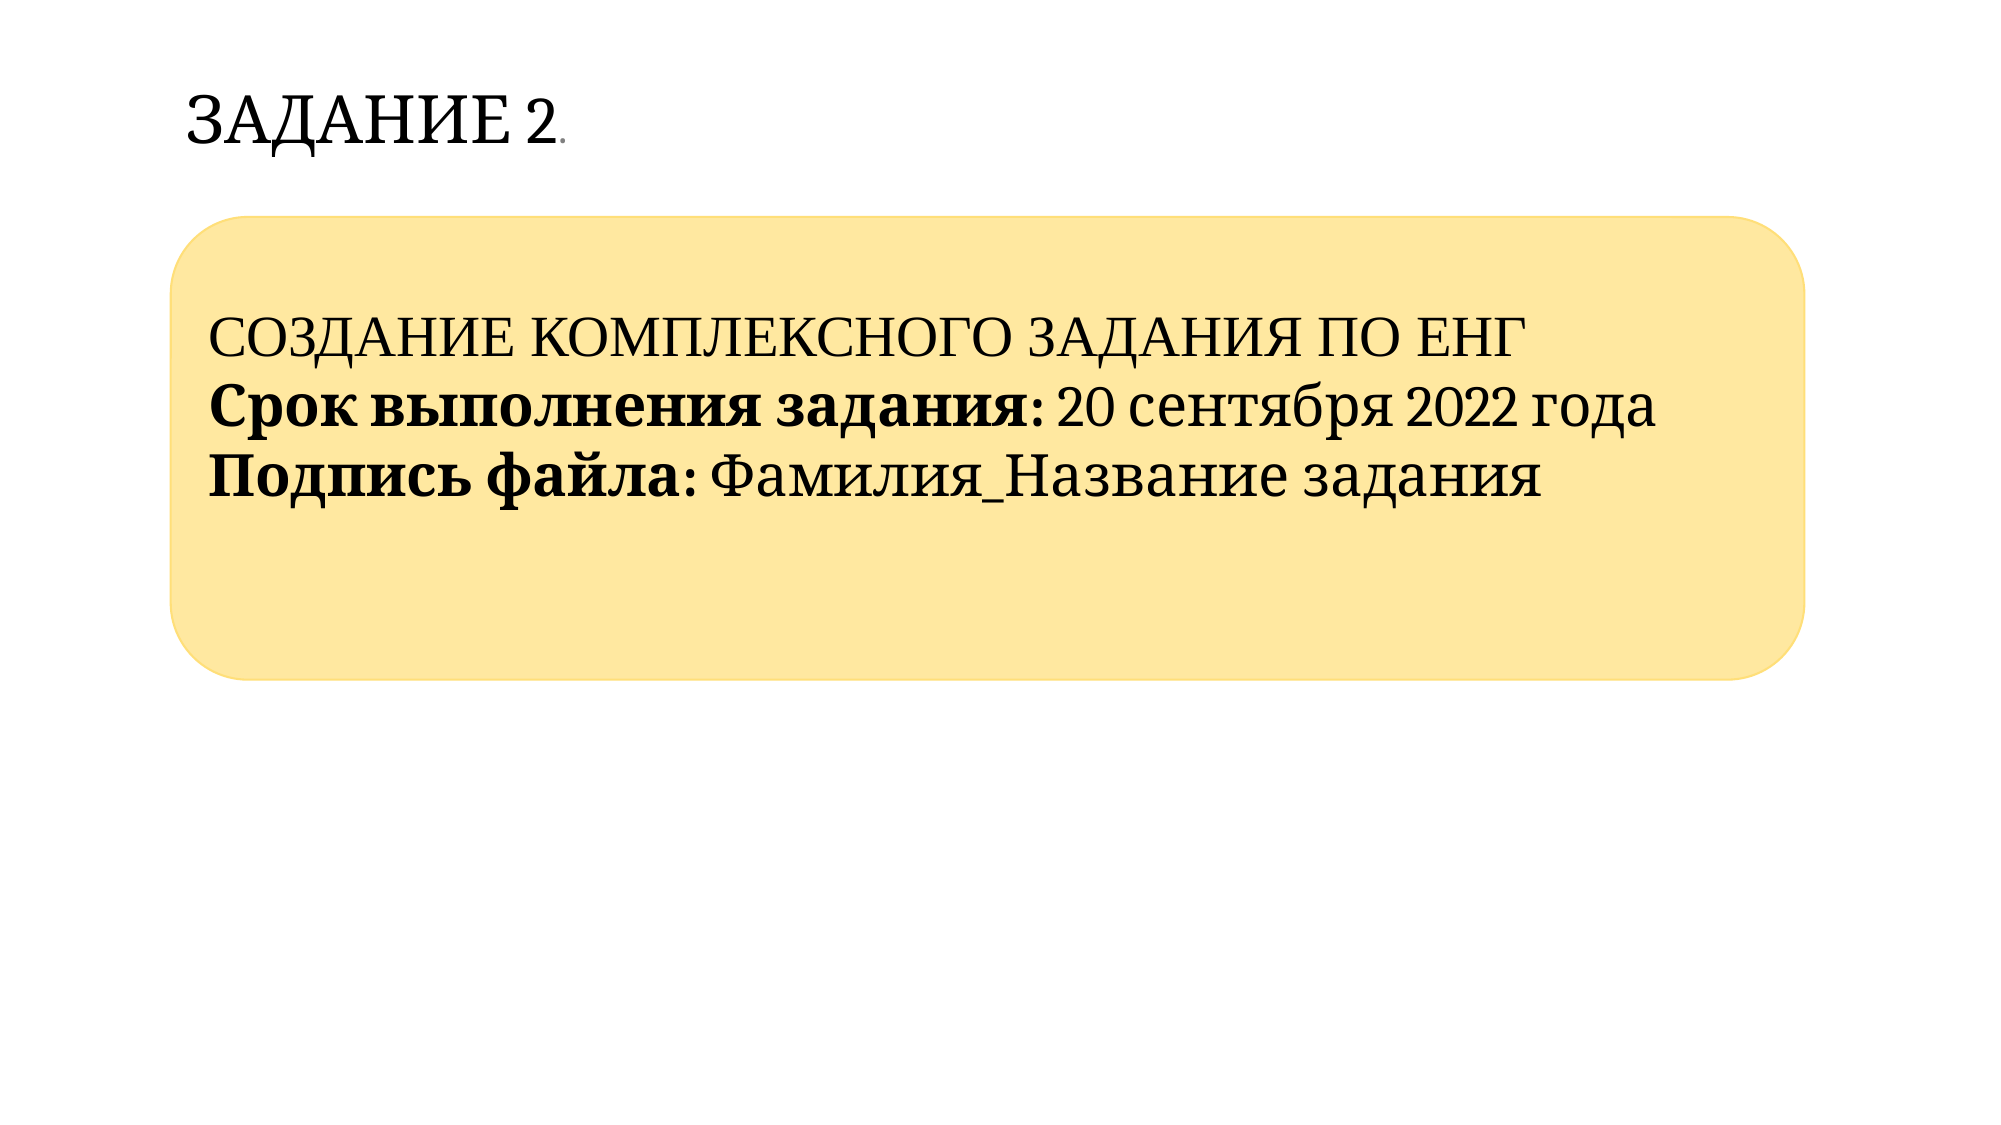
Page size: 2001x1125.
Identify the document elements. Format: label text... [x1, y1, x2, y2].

text_box ЗАДАНИЕ 2. [170, 68, 612, 164]
text_box СОЗДАНИЕ КОМПЛЕКСНОГО ЗАДАНИЯ ПО ЕНГ Срок выполнения задания: 20 сентября 2022 года Подпись файла: Фамилия_Название задания [169, 215, 1806, 681]
